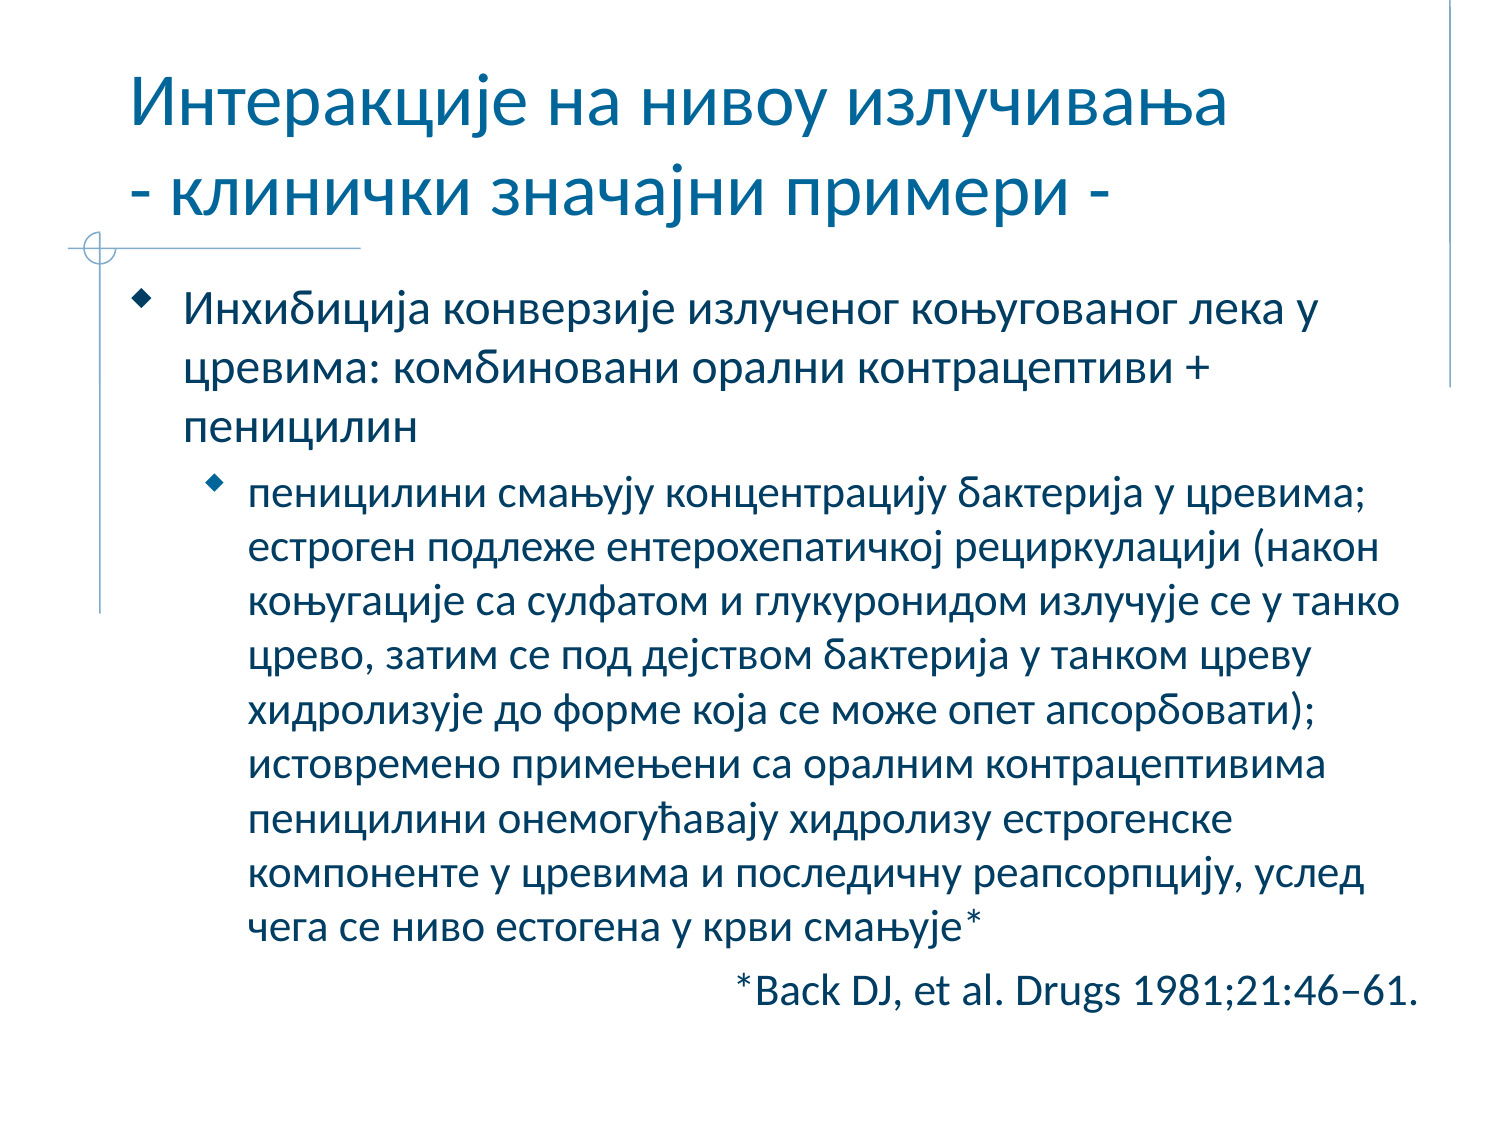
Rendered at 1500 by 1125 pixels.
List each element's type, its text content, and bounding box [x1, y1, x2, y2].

list Инхибиција конверзије излученог коњугованог лека у цревима: комбиновани орални контрацептиви + пеницилин пеницилини смањују концентрацију бактерија у цревима; естроген подлеже ентерохепатичкој рециркулацији (након коњугације са сулфатом и глукуронидом излучује се у танко црево, затим се под дејством бактерија у танком цреву хидролизује до форме која се може опет апсорбовати); истовремено примењени са оралним контрацептивима пеницилини онемогућавају хидролизу естрогенске компоненте у цревима и последичну реапсорпцију, услед чега се ниво естогена у крви смањује* *Back DJ, et al. Drugs 1981;21:46–61. [111, 266, 1436, 1024]
title Интеракције на нивоу излучивања - клинички значајни примери - [113, 49, 1436, 238]
